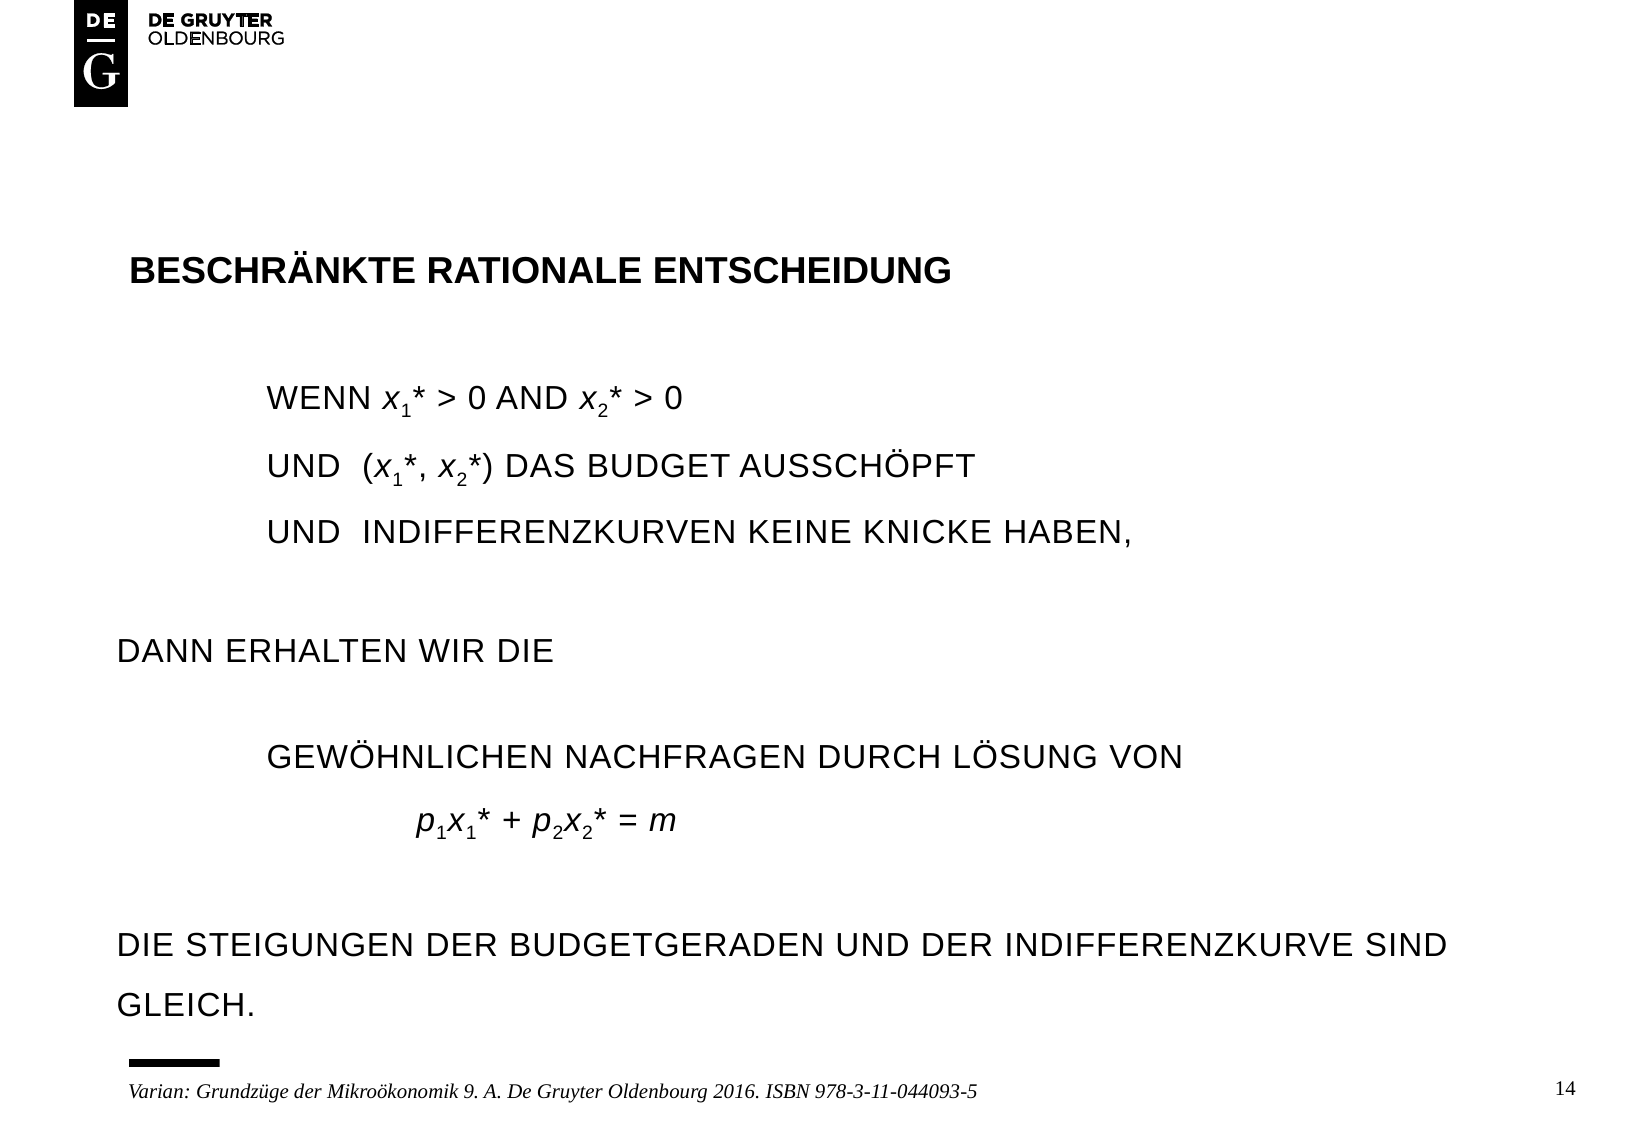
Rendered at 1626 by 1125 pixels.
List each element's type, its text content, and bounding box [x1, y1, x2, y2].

list Wenn x1* > 0 and x2* > 0 und (x1*, x2*) das Budget ausschöpft und Indifferenzkurven keine Knicke haben, dann erhalten wir die gewöhnlichen Nachfragen durch Lösung von p1x1* + p2x2* = m die Steigungen der Budgetgeraden und der Indifferenzkurve sind gleich. [116, 353, 1544, 1000]
slide_number 14 [1554, 1074, 1614, 1104]
title Beschränkte rationale Entscheidung [129, 245, 1556, 328]
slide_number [128, 1077, 1539, 1108]
